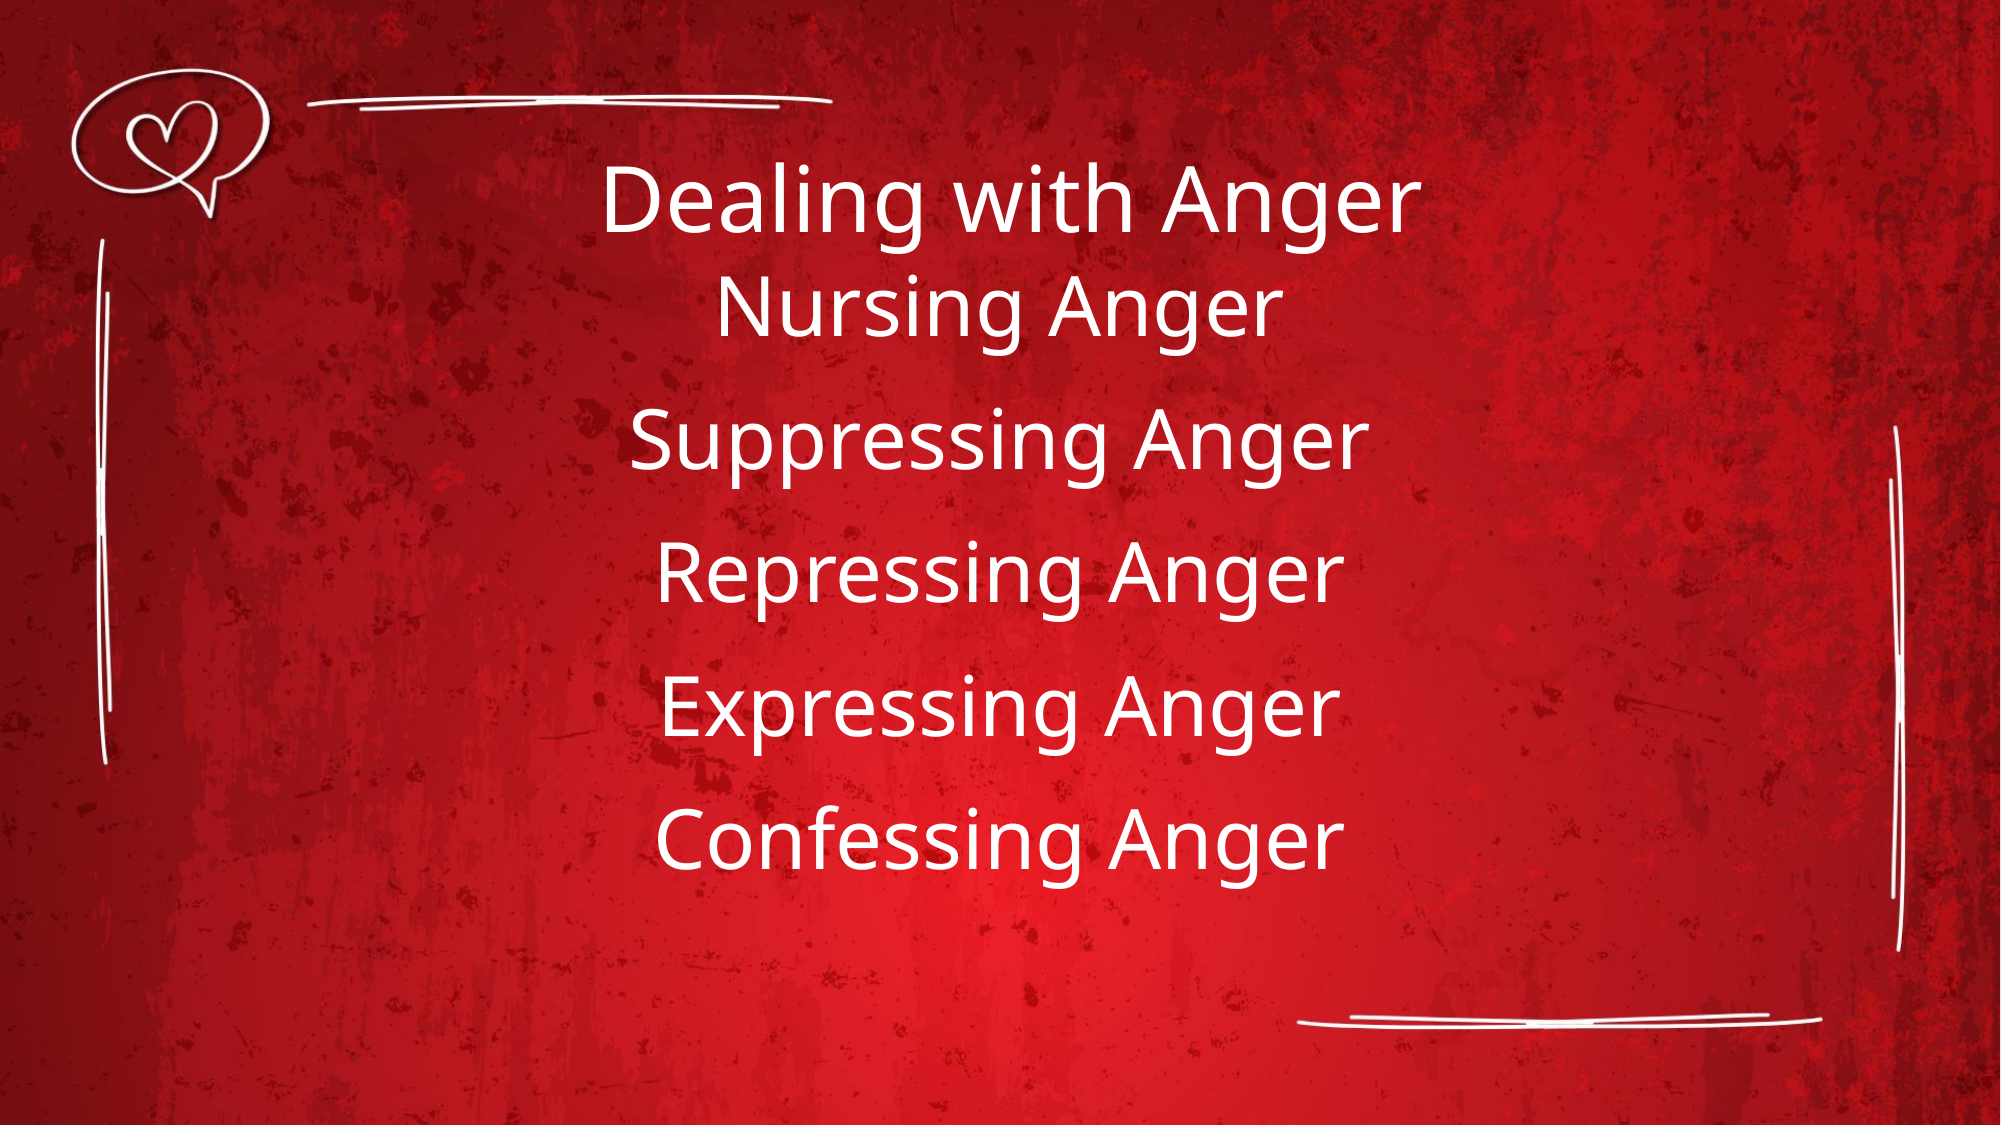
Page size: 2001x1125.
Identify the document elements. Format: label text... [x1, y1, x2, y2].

list Nursing Anger Suppressing Anger Repressing Anger Expressing Anger Confessing Anger [161, 238, 1838, 900]
title Dealing with Anger [289, 117, 1734, 260]
picture [0, 0, 2001, 1125]
